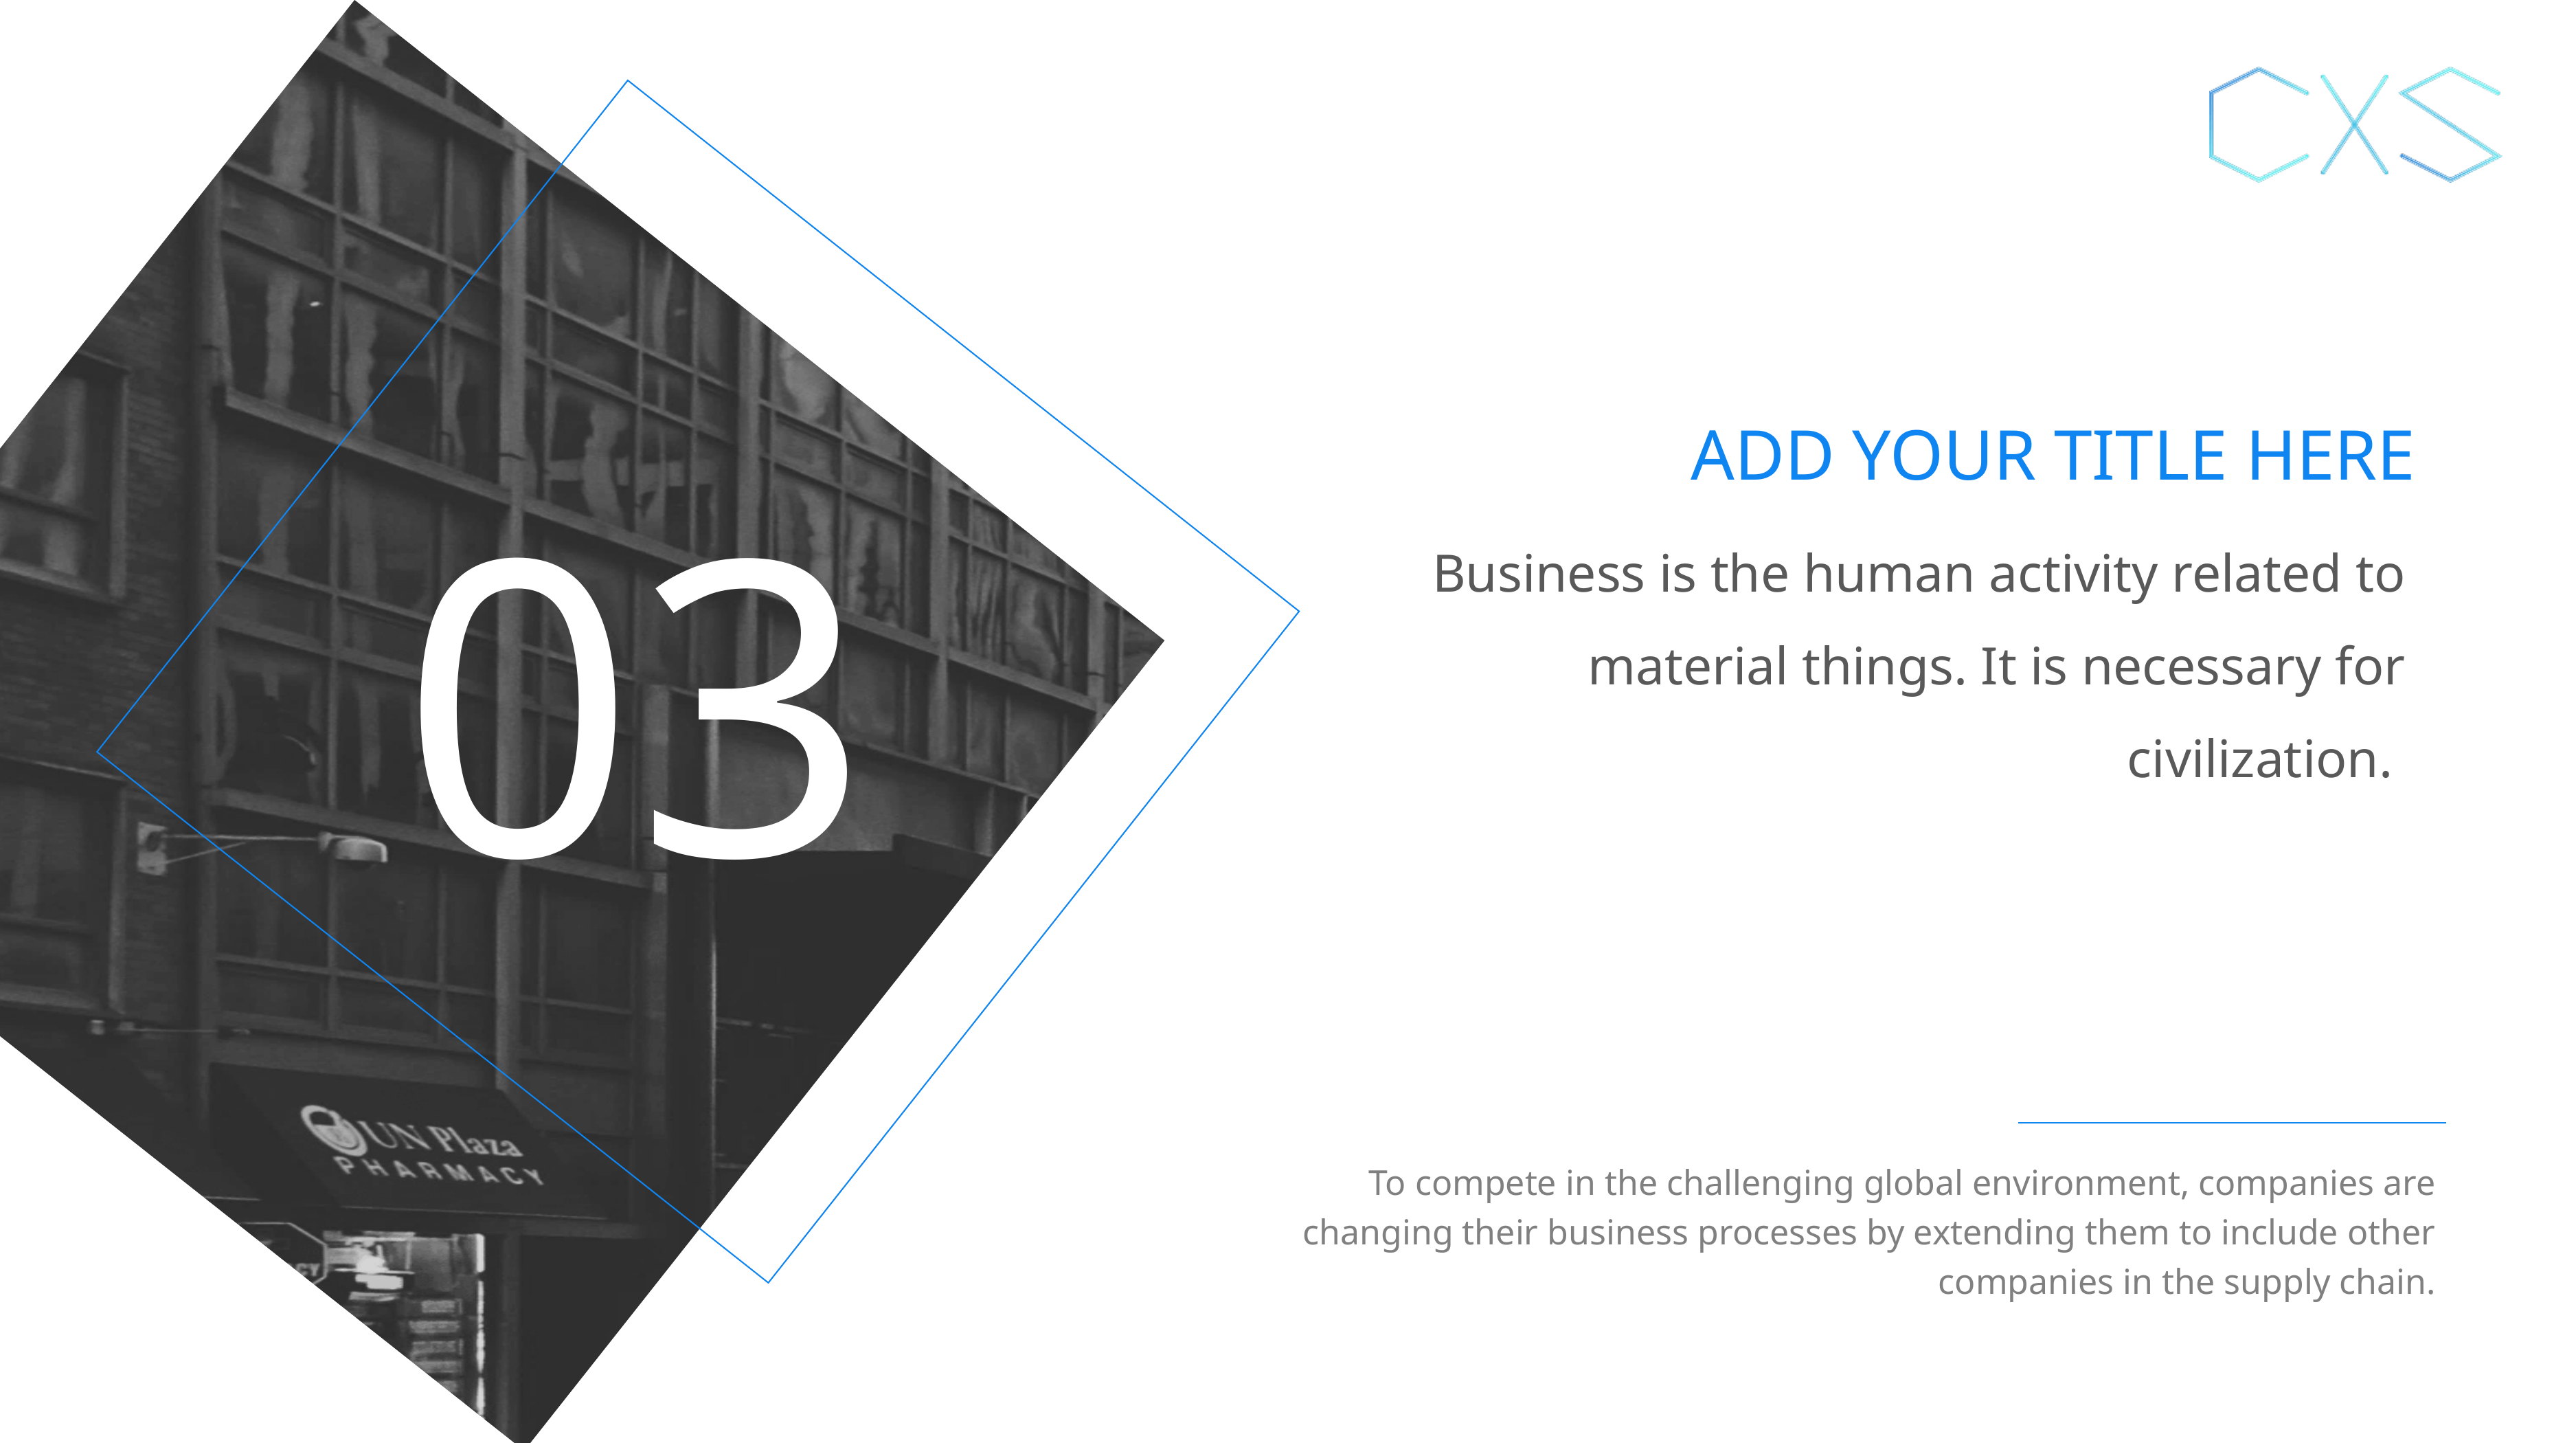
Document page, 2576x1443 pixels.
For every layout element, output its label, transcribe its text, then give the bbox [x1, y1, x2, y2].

text_box To compete in the challenging global environment, companies are changing their business processes by extending them to include other companies in the supply chain. [1213, 1148, 2447, 1307]
text_box Business is the human activity related to material things. It is necessary for civilization. [1337, 504, 2417, 793]
picture [2209, 67, 2502, 183]
text_box ADD YOUR TITLE HERE [1337, 375, 2417, 504]
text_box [0, 0, 1165, 1443]
